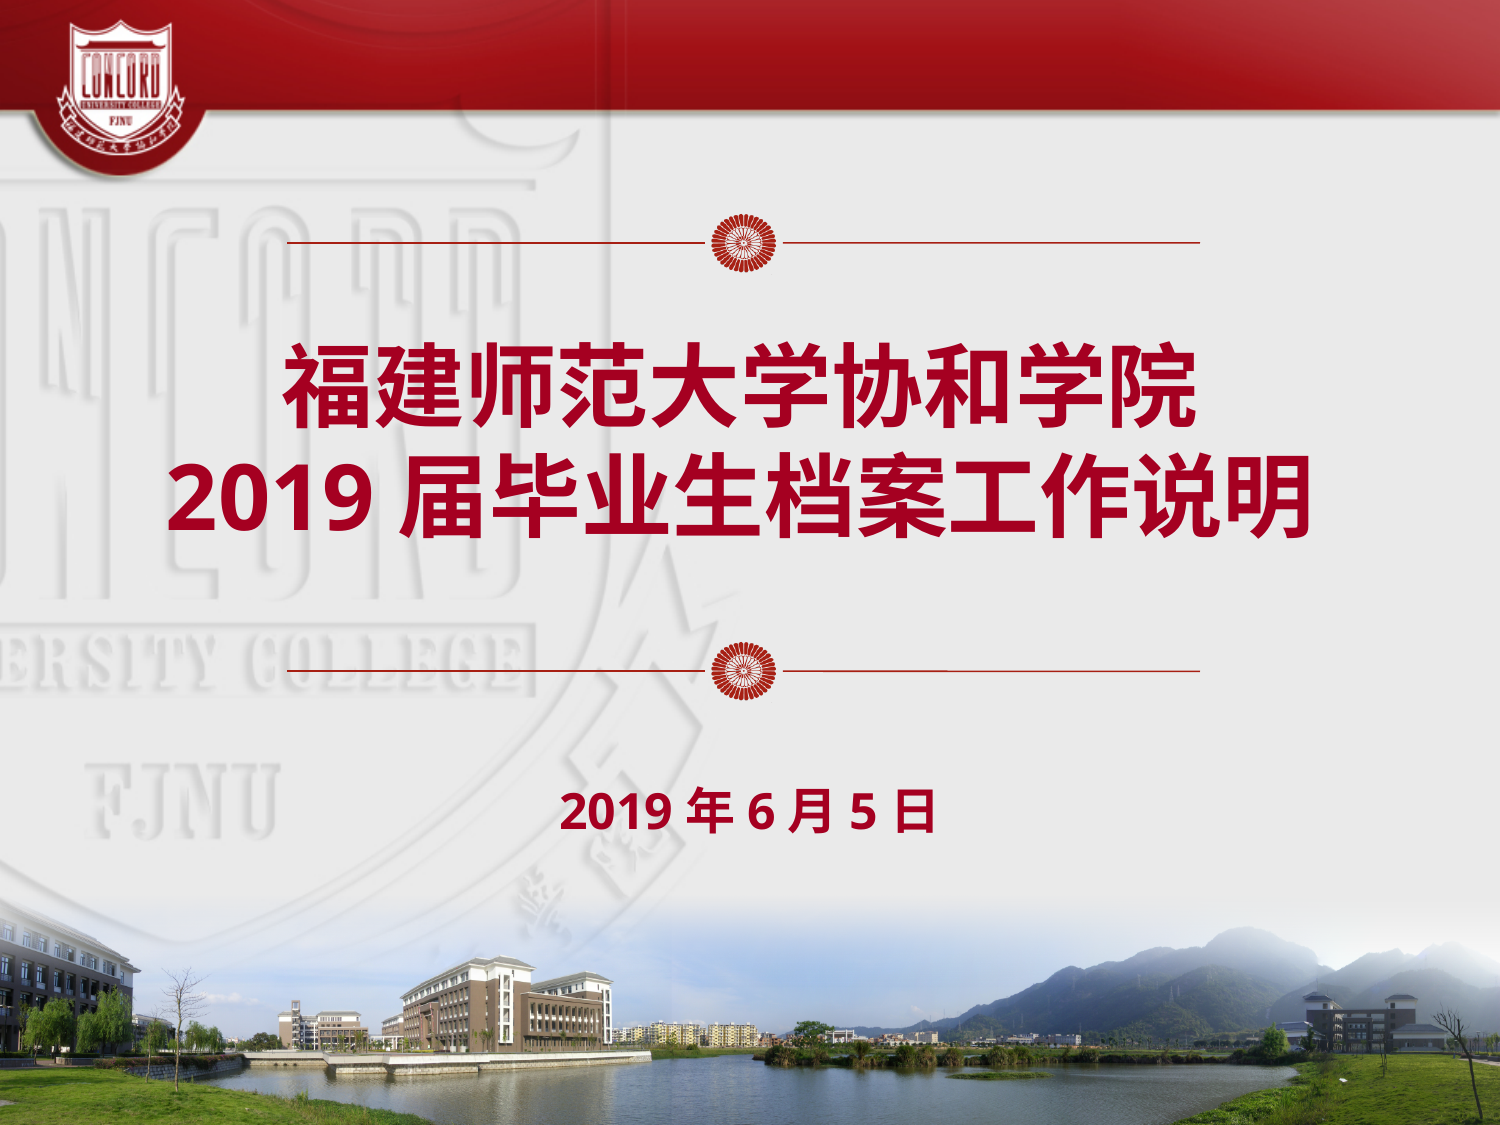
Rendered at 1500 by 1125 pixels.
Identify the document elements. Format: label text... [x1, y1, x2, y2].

picture [0, 0, 1500, 772]
text_box 福建师范大学协和学院 2019届毕业生档案工作说明 [113, 321, 1368, 557]
picture [0, 848, 1500, 1125]
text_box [287, 639, 1201, 704]
text_box 2019年6月5日 [0, 772, 1500, 848]
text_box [287, 210, 1201, 275]
